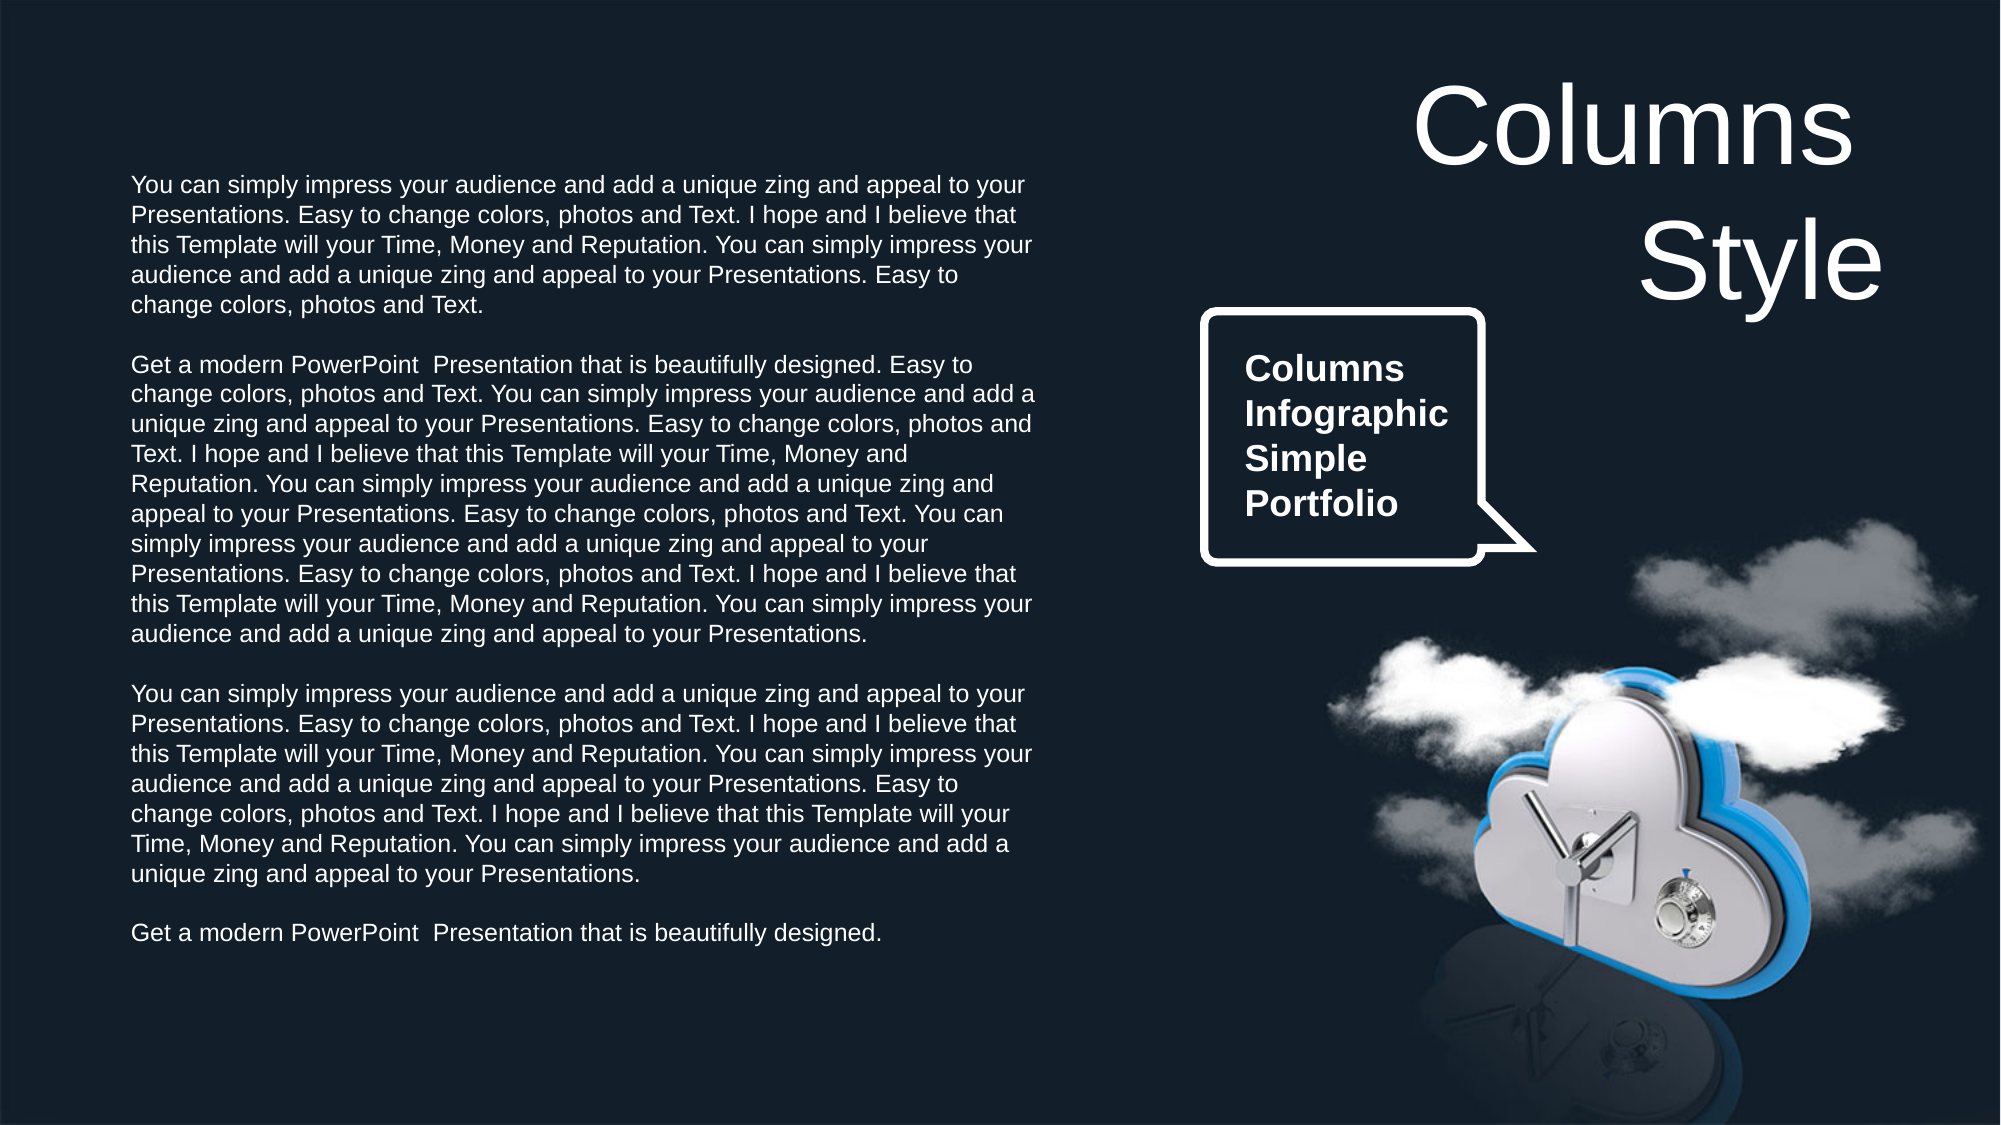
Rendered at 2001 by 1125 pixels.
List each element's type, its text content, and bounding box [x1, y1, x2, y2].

text_box You can simply impress your audience and add a unique zing and appeal to your Presentations. Easy to change colors, photos and Text. I hope and I believe that this Template will your Time, Money and Reputation. You can simply impress your audience and add a unique zing and appeal to your Presentations. Easy to change colors, photos and Text. Get a modern PowerPoint Presentation that is beautifully designed. Easy to change colors, photos and Text. You can simply impress your audience and add a unique zing and appeal to your Presentations. Easy to change colors, photos and Text. I hope and I believe that this Template will your Time, Money and Reputation. You can simply impress your audience and add a unique zing and appeal to your Presentations. Easy to change colors, photos and Text. You can simply impress your audience and add a unique zing and appeal to your Presentations. Easy to change colors, photos and Text. I hope and I believe that this Template will your Time, Money and Reputation. You can simply impress your audience and add a unique zing and appeal to your Presentations. You can simply impress your audience and add a unique zing and appeal to your Presentations. Easy to change colors, photos and Text. I hope and I believe that this Template will your Time, Money and Reputation. You can simply impress your audience and add a unique zing and appeal to your Presentations. Easy to change colors, photos and Text. I hope and I believe that this Template will your Time, Money and Reputation. You can simply impress your audience and add a unique zing and appeal to your Presentations. Get a modern PowerPoint Presentation that is beautifully designed. [116, 161, 1055, 955]
picture [0, 0, 2001, 1125]
text_box [1203, 310, 1530, 564]
text_box Columns Infographic Simple Portfolio [1229, 336, 1502, 532]
text_box Columns Style [1262, 44, 1901, 330]
